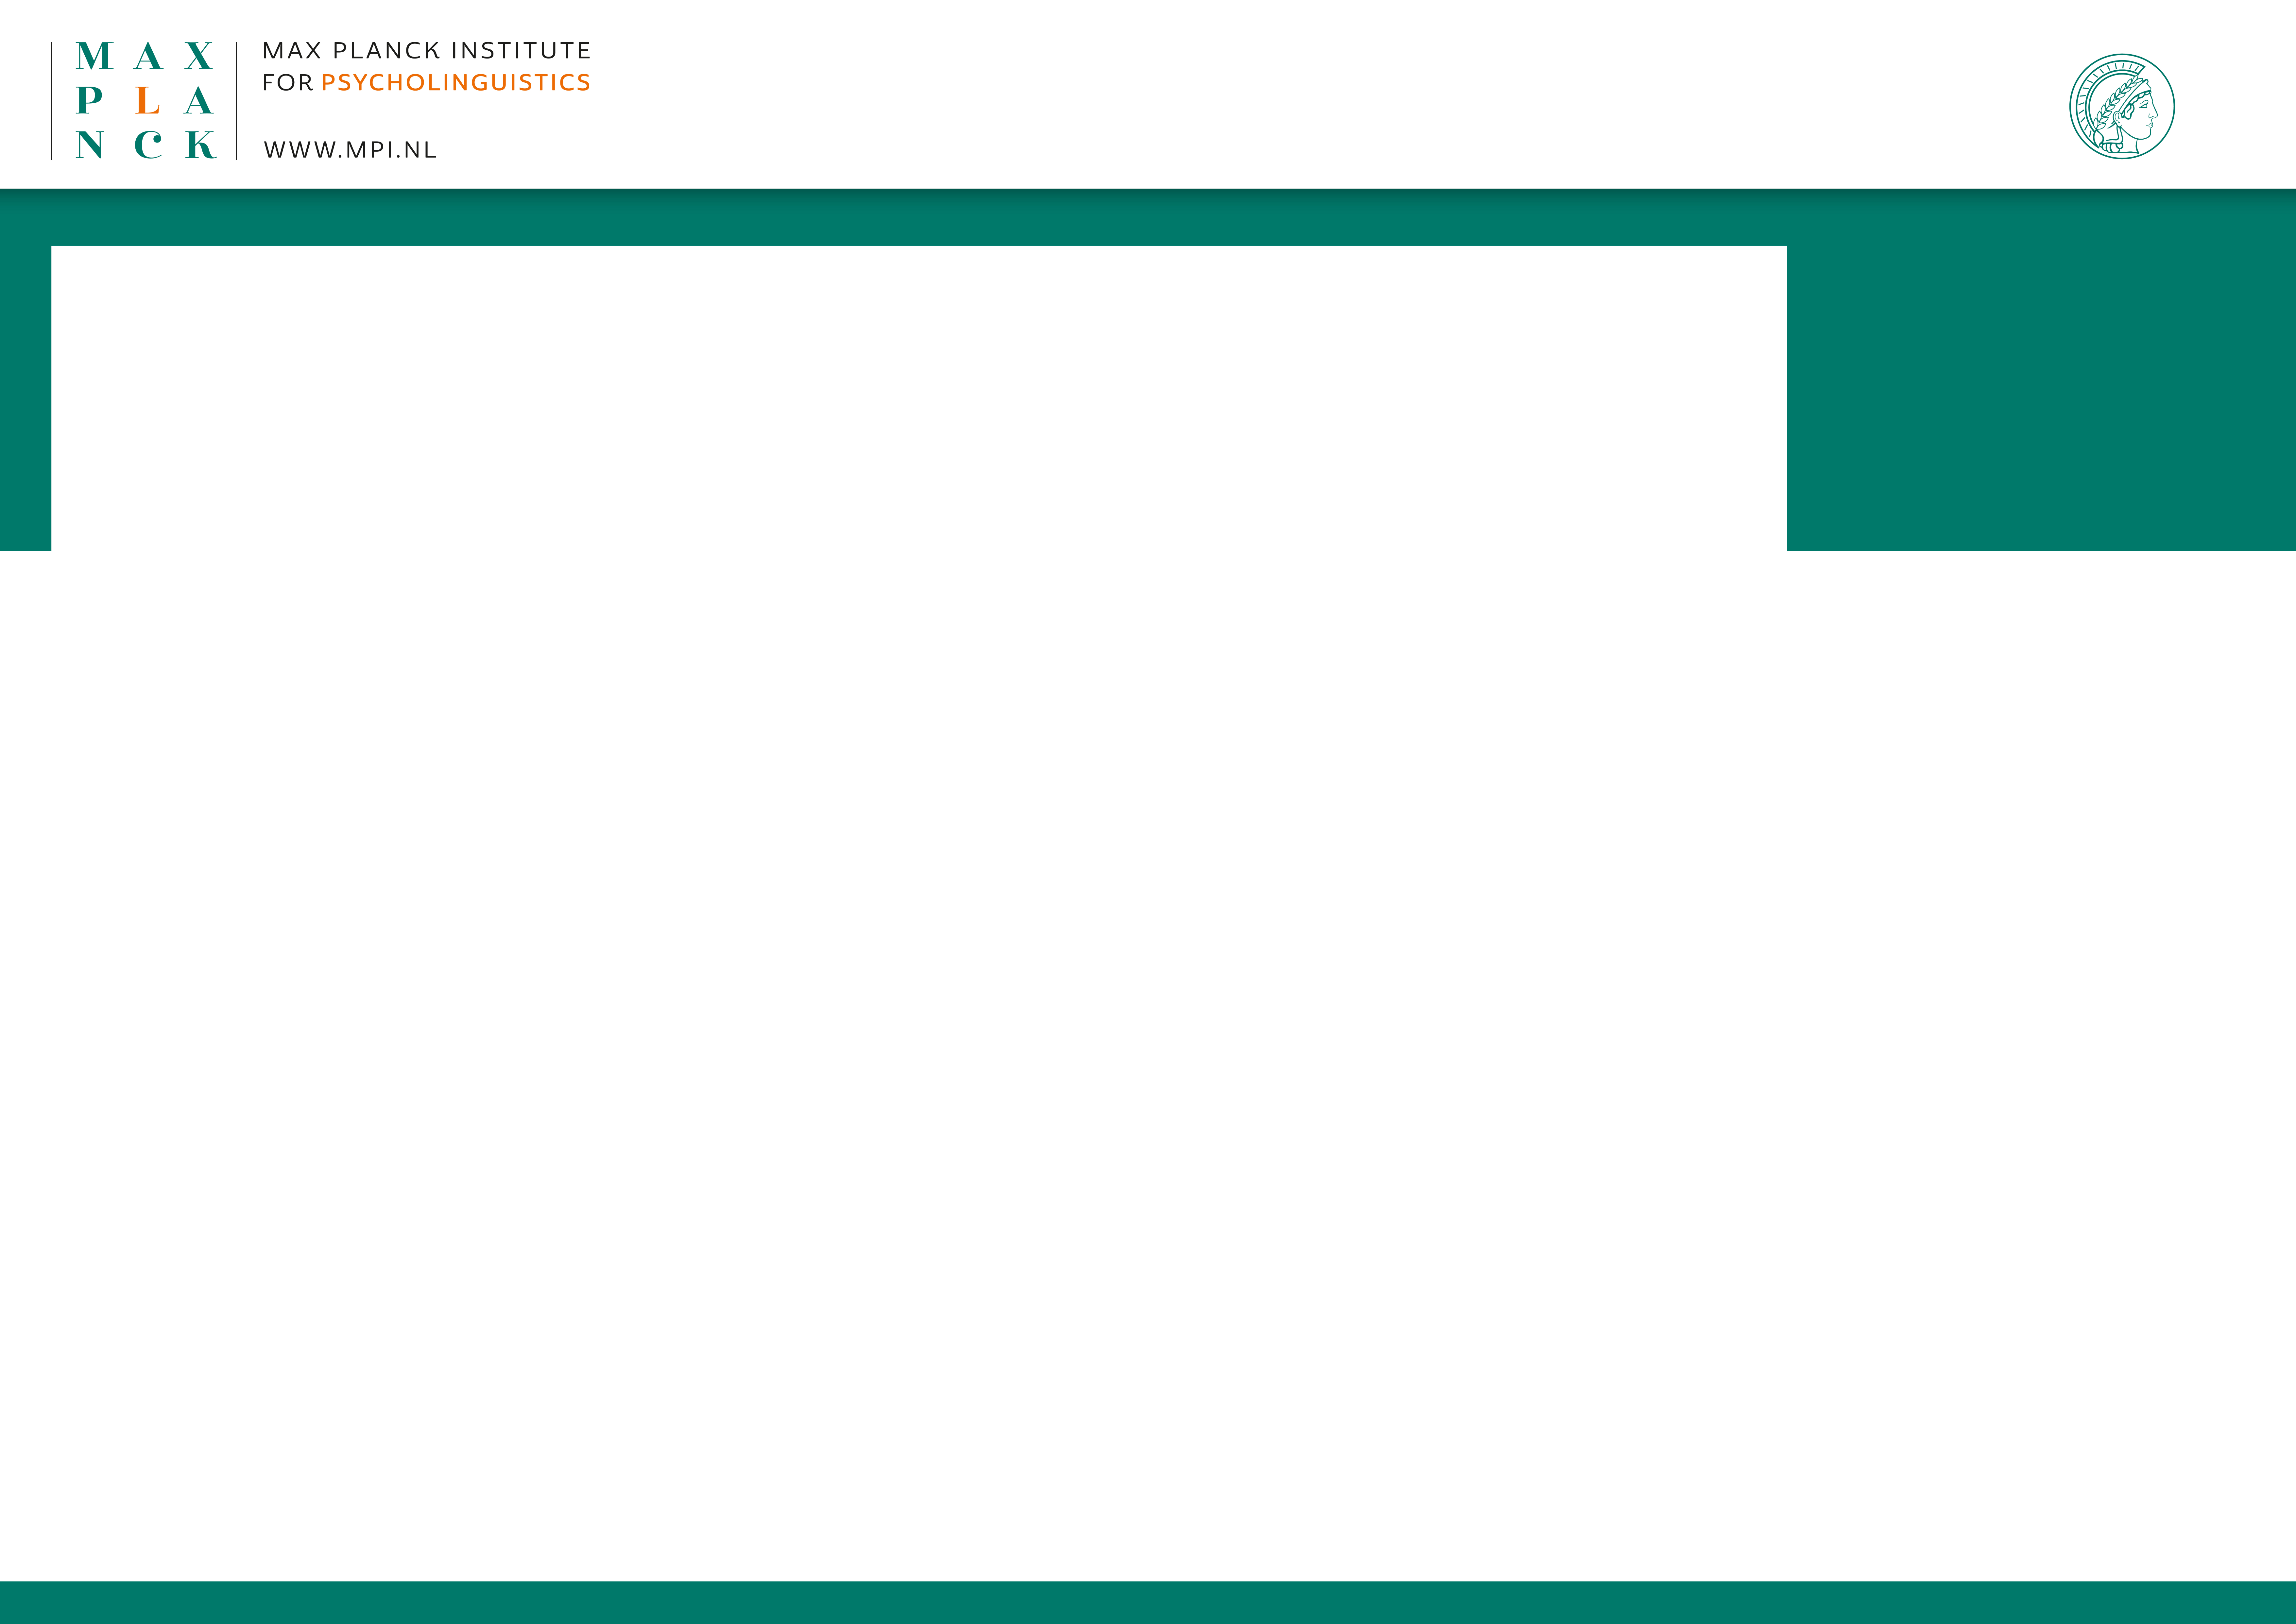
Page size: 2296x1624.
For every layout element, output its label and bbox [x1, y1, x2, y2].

picture [0, 0, 2296, 564]
picture [0, 1569, 2296, 1624]
